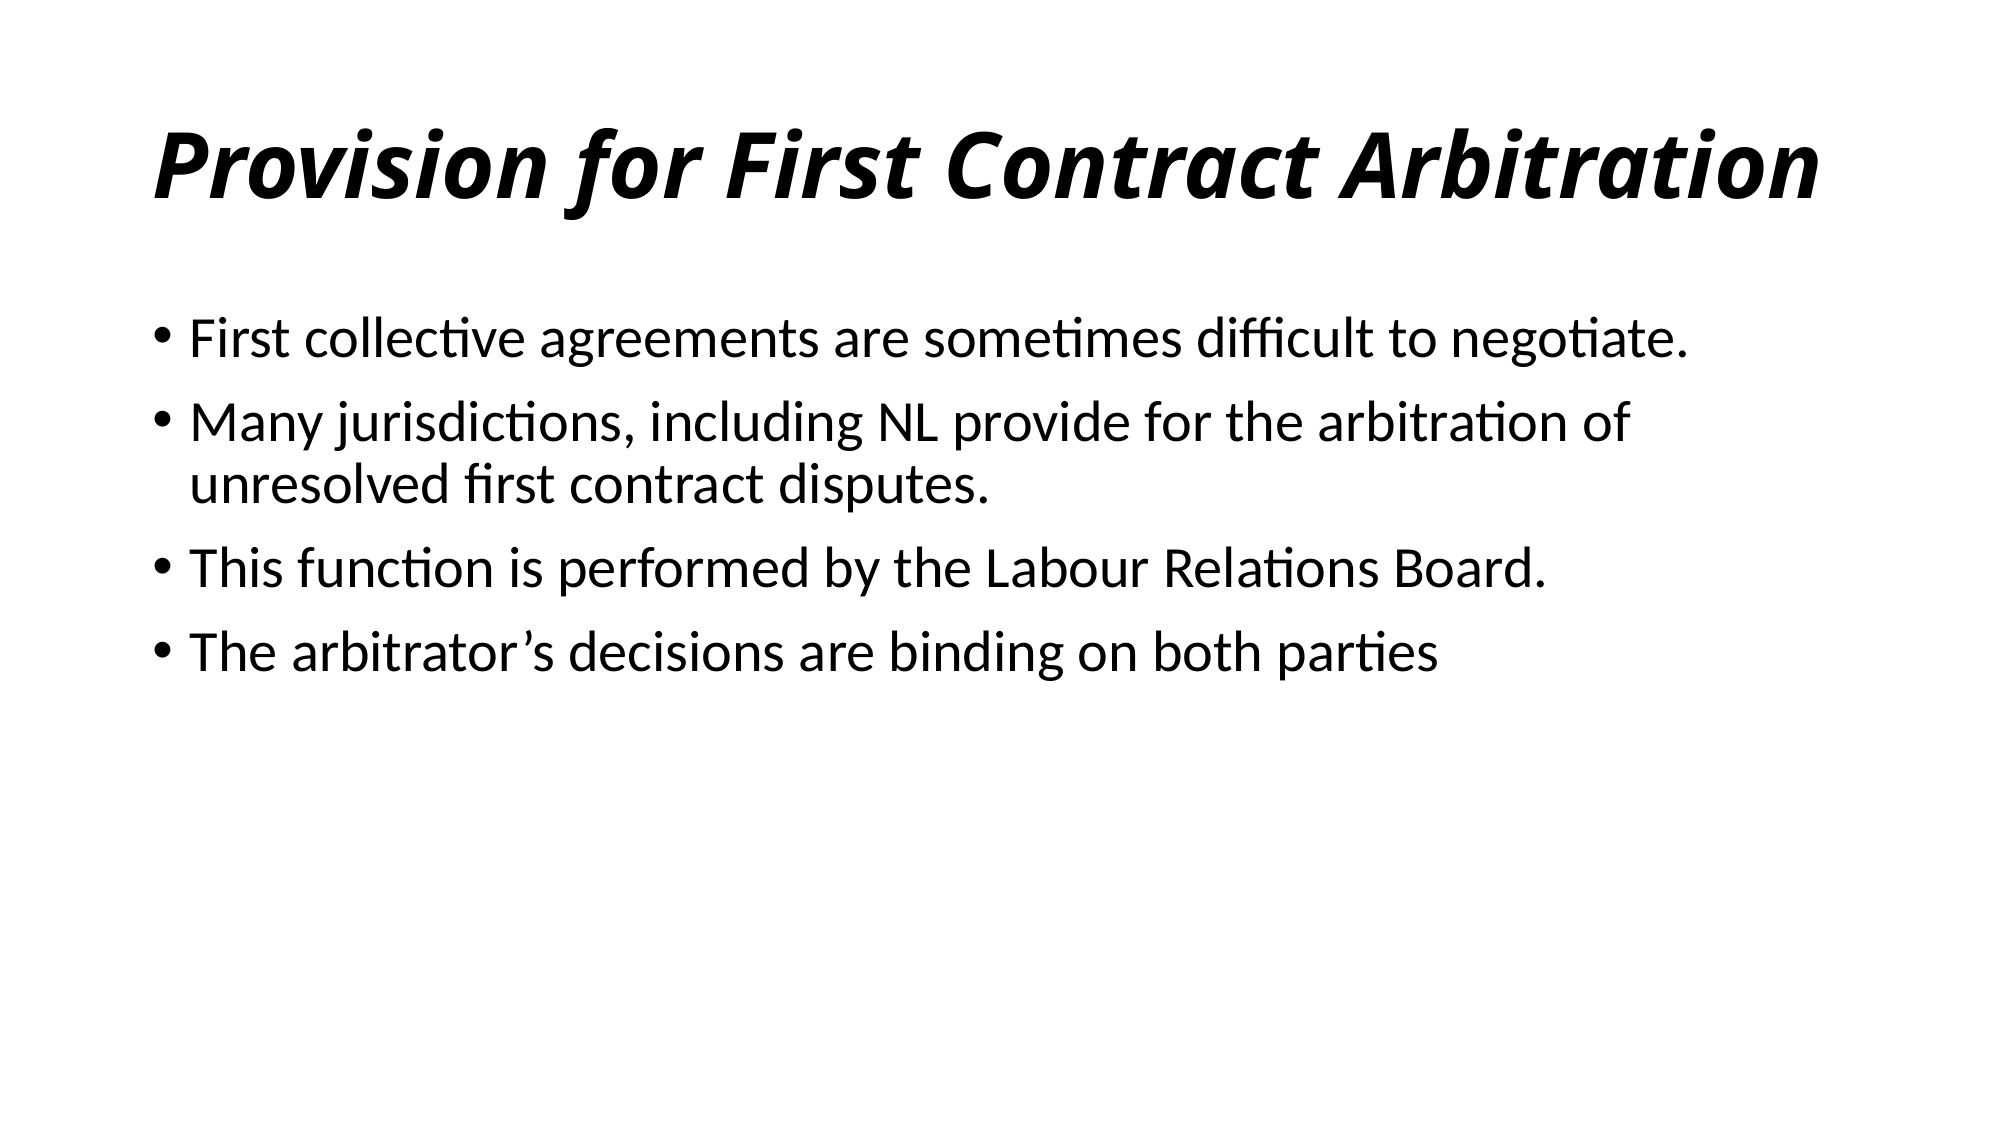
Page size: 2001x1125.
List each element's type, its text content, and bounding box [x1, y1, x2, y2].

list First collective agreements are sometimes difficult to negotiate. Many jurisdictions, including NL provide for the arbitration of unresolved first contract disputes. This function is performed by the Labour Relations Board. The arbitrator’s decisions are binding on both parties [137, 299, 1863, 1014]
title Provision for First Contract Arbitration [137, 59, 1863, 278]
